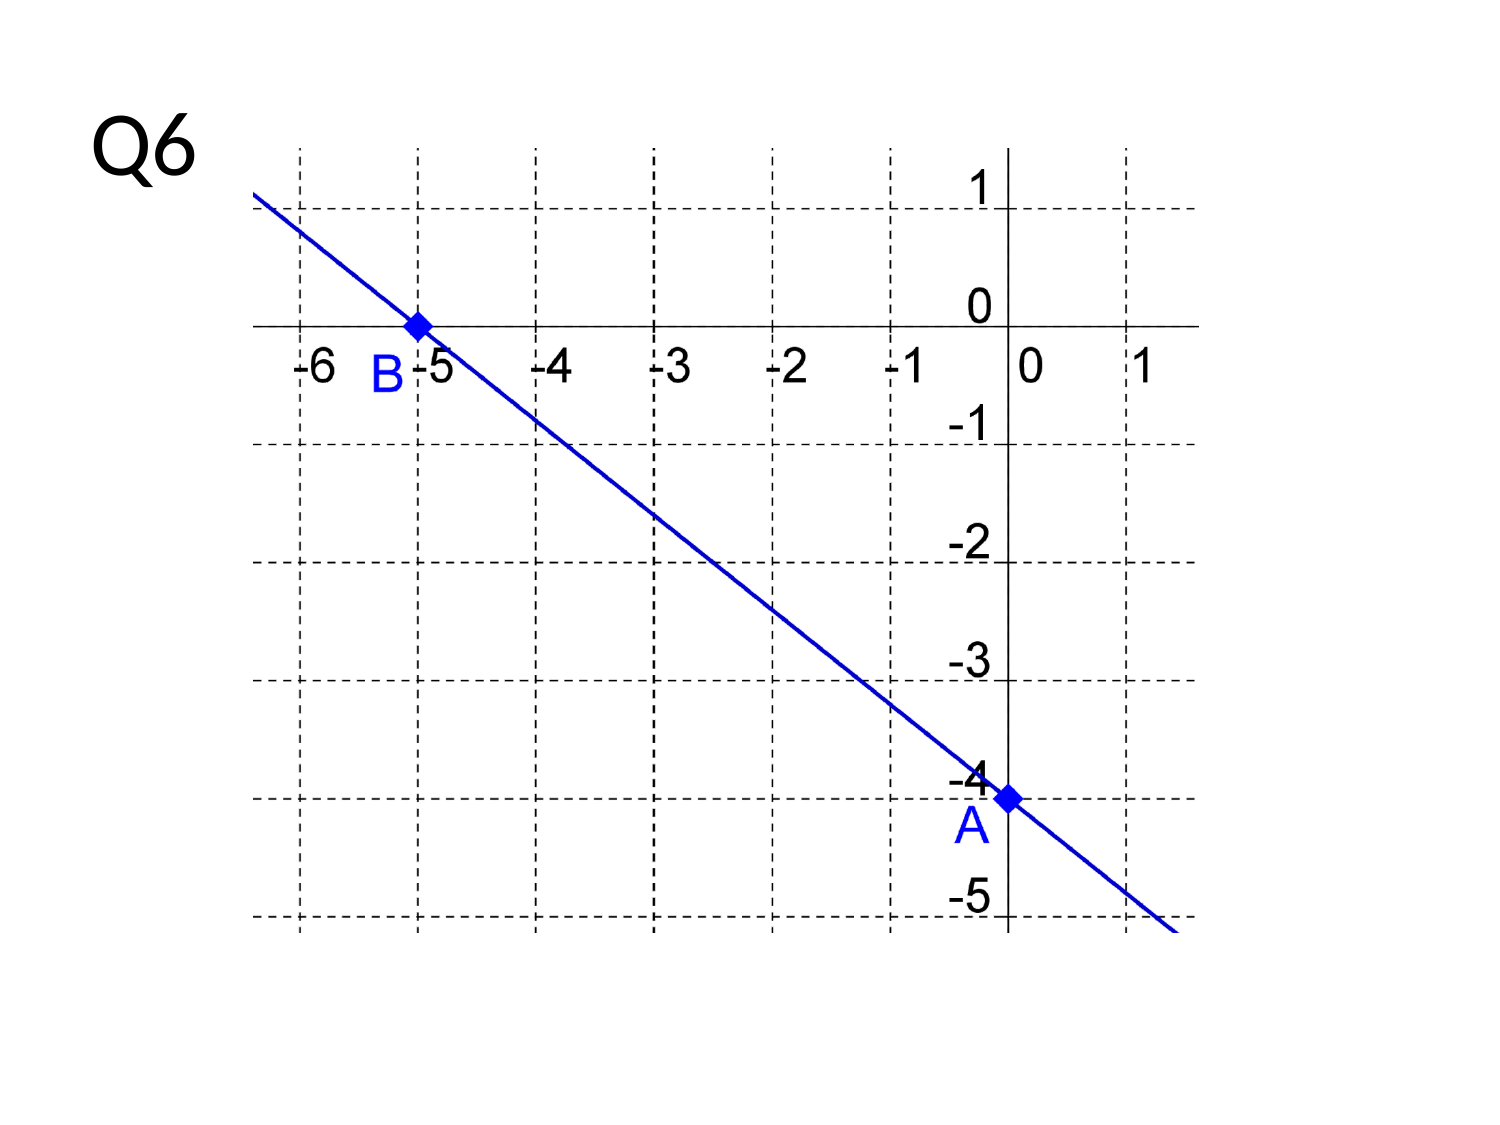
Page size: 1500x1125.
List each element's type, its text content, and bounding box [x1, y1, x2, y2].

title Q6 [75, 45, 1425, 233]
picture [253, 148, 1200, 934]
